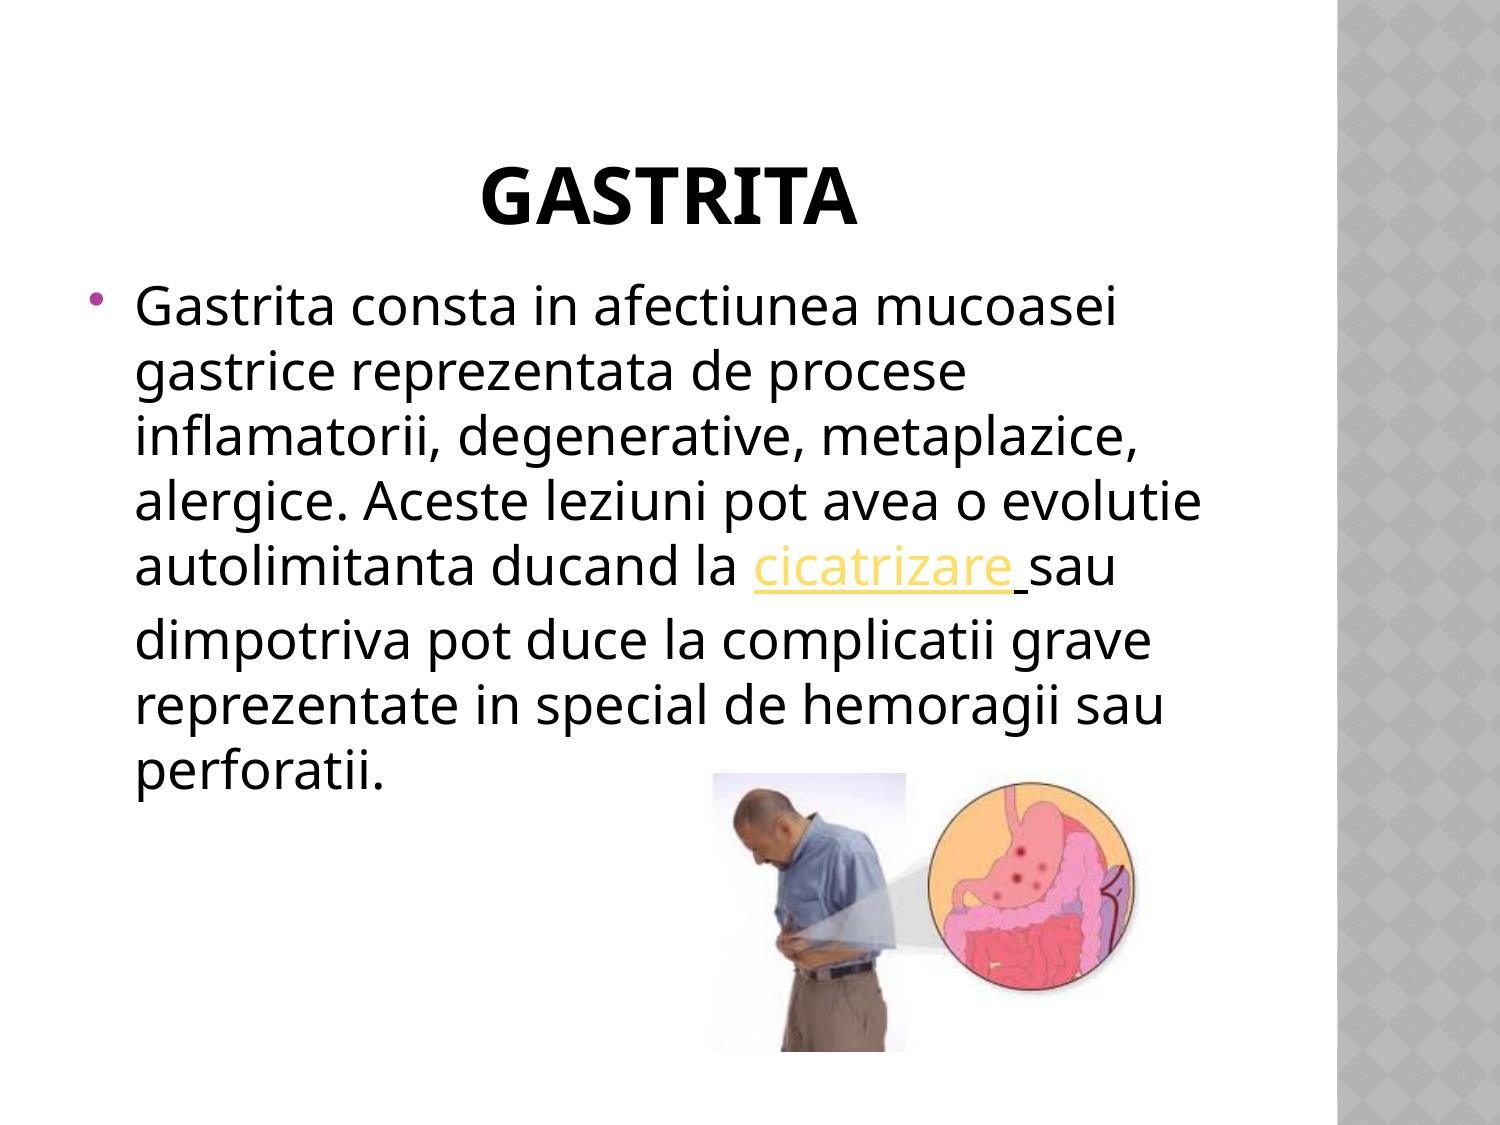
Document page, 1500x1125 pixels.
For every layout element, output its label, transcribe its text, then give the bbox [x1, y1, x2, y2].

list Gastrita consta in afectiunea mucoasei gastrice reprezentata de procese inflamatorii, degenerative, metaplazice, alergice. Aceste leziuni pot avea o evolutie autolimitanta ducand la cicatrizare sau dimpotriva pot duce la complicatii grave reprezentate in special de hemoragii sau perforatii. [75, 264, 1263, 1059]
title Gastrita [75, 52, 1263, 240]
picture [702, 772, 1148, 1052]
